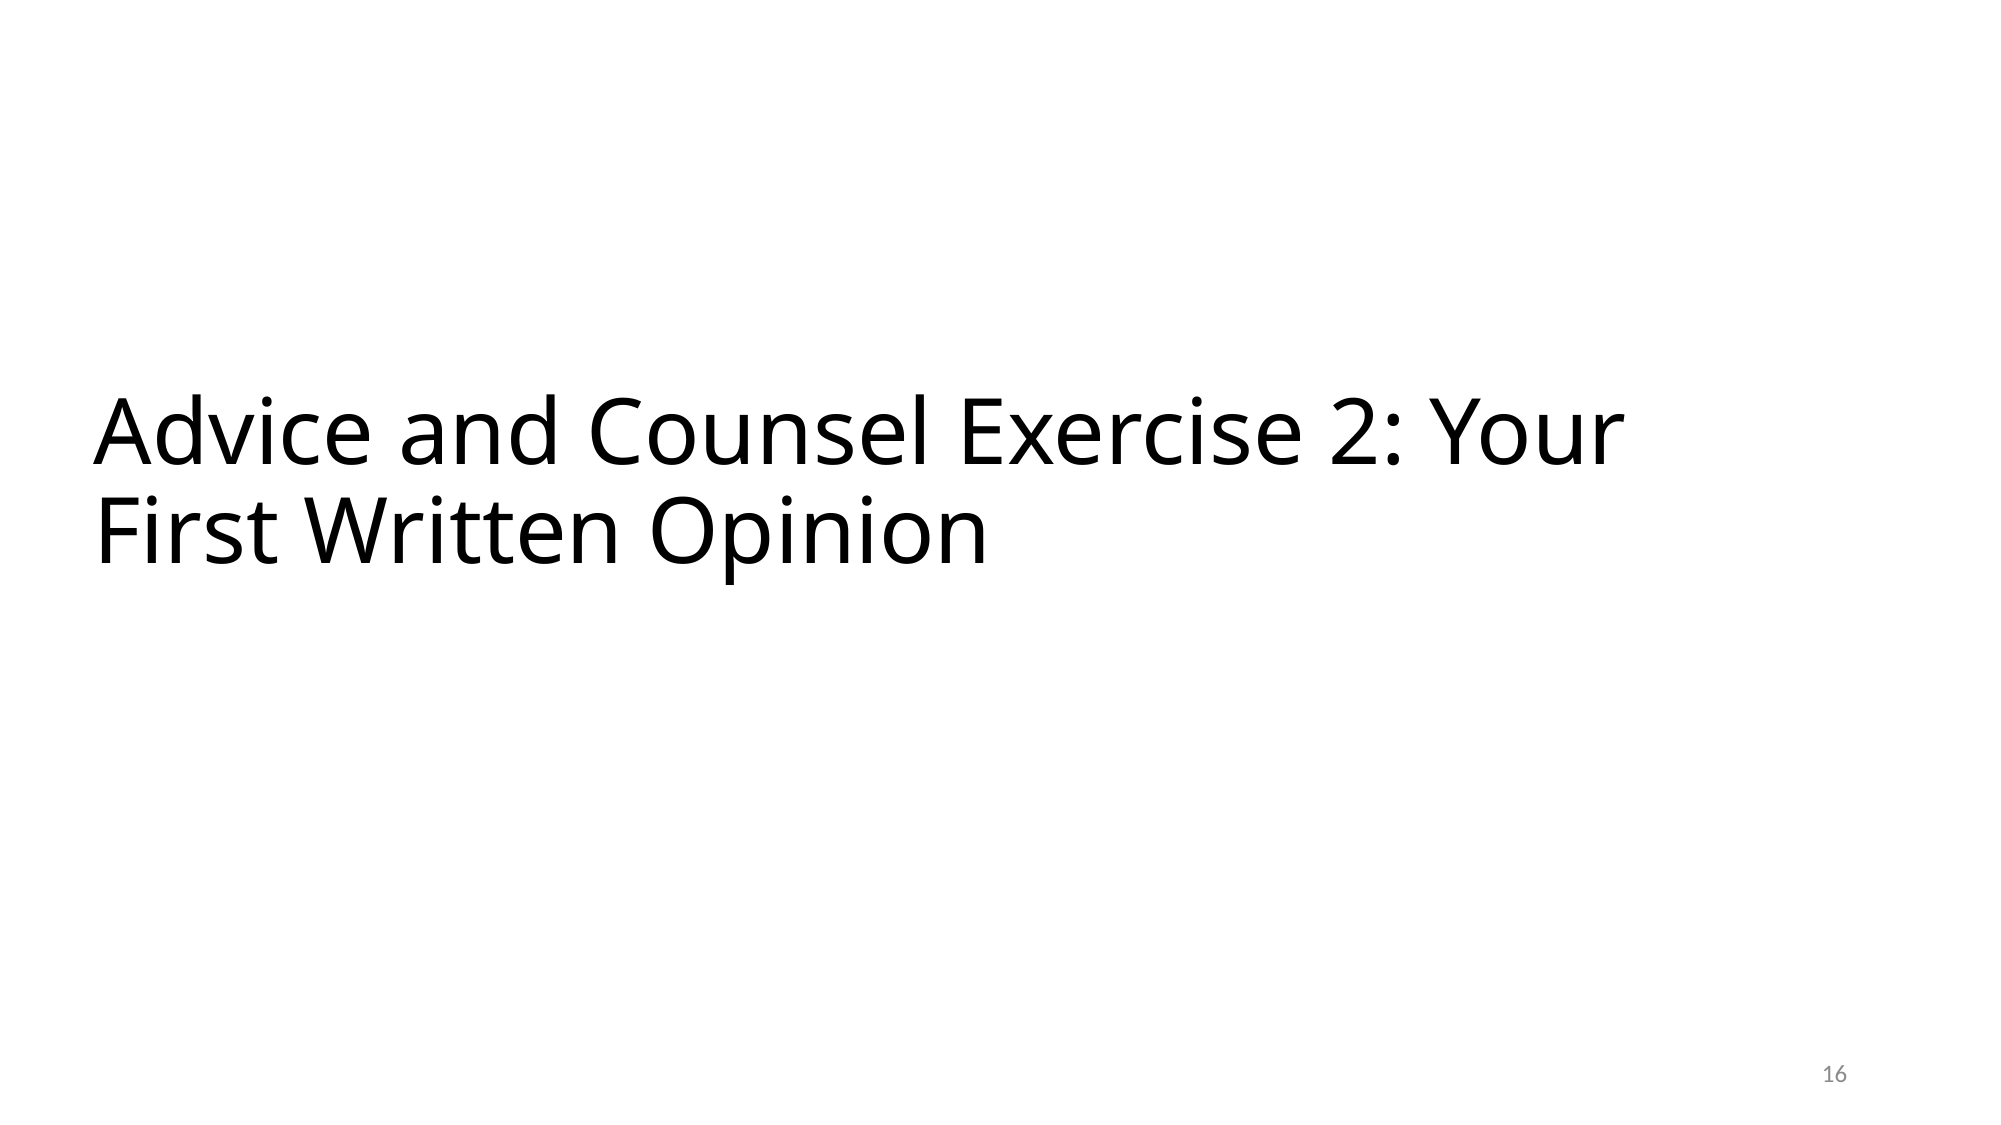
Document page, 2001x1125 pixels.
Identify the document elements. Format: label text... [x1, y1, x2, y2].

slide_number 16 [1412, 1042, 1863, 1103]
title Advice and Counsel Exercise 2: Your First Written Opinion [78, 375, 1804, 594]
